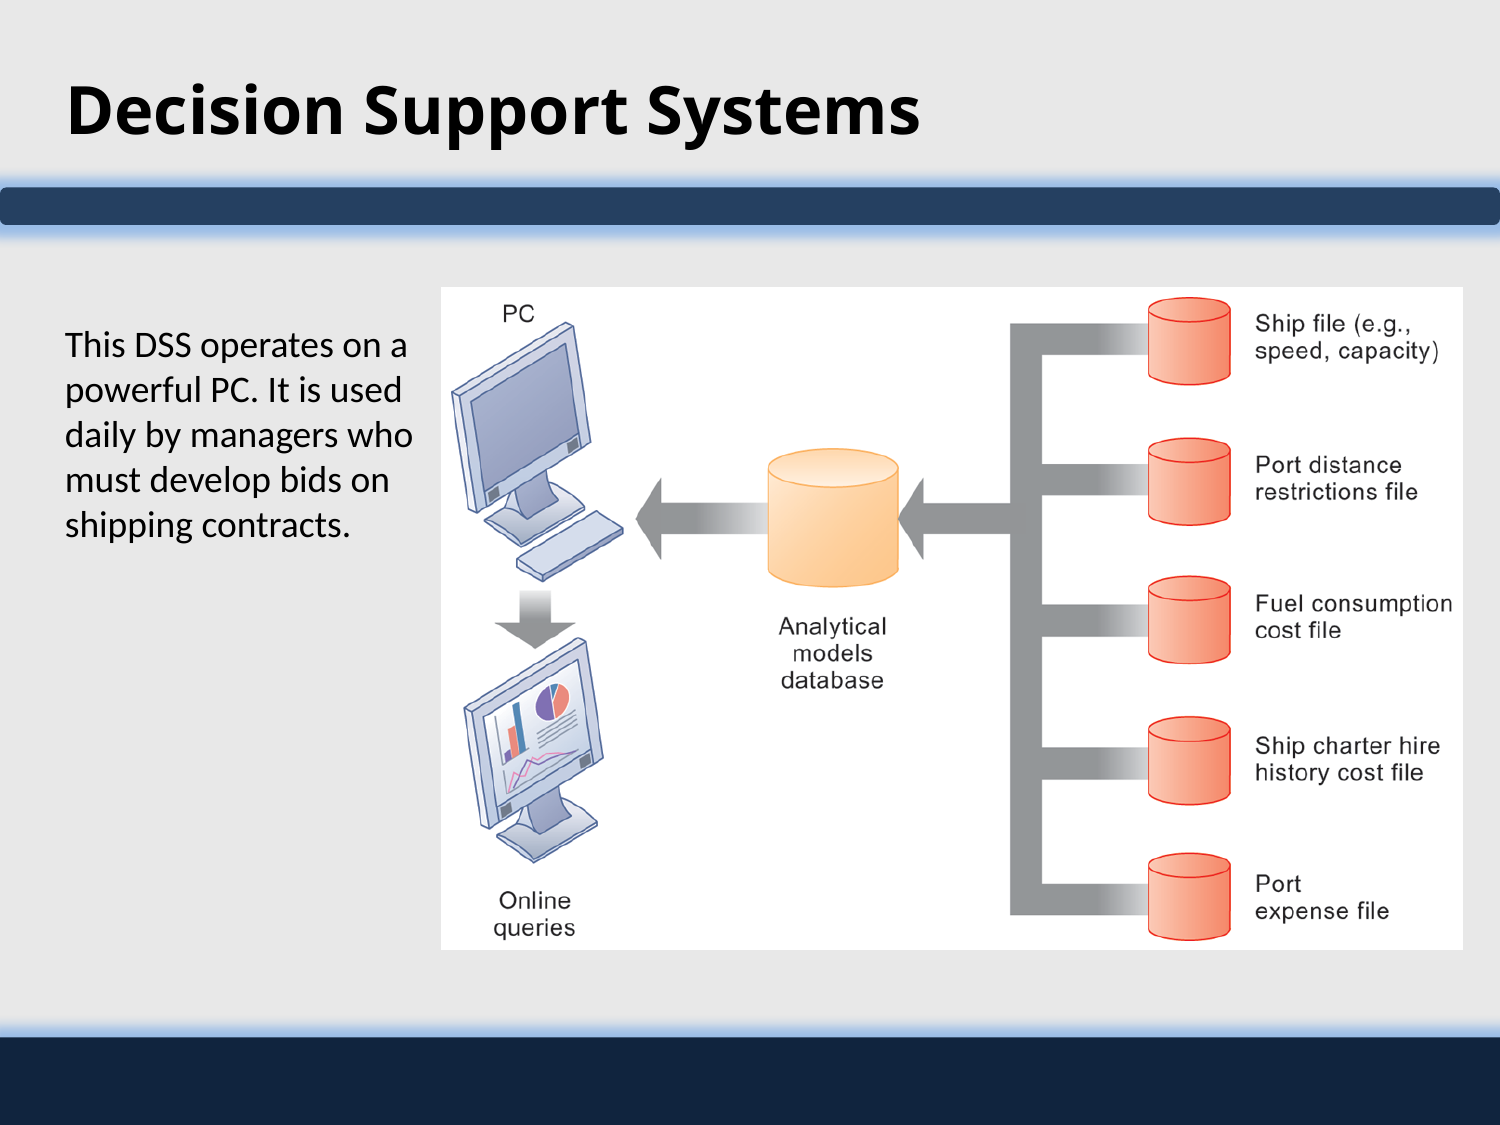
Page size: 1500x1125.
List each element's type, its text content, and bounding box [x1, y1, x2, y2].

title Decision Support Systems [49, 62, 1413, 156]
picture [441, 287, 1463, 951]
text_box [0, 212, 525, 273]
list This DSS operates on a powerful PC. It is used daily by managers who must develop bids on shipping contracts. [50, 312, 438, 965]
